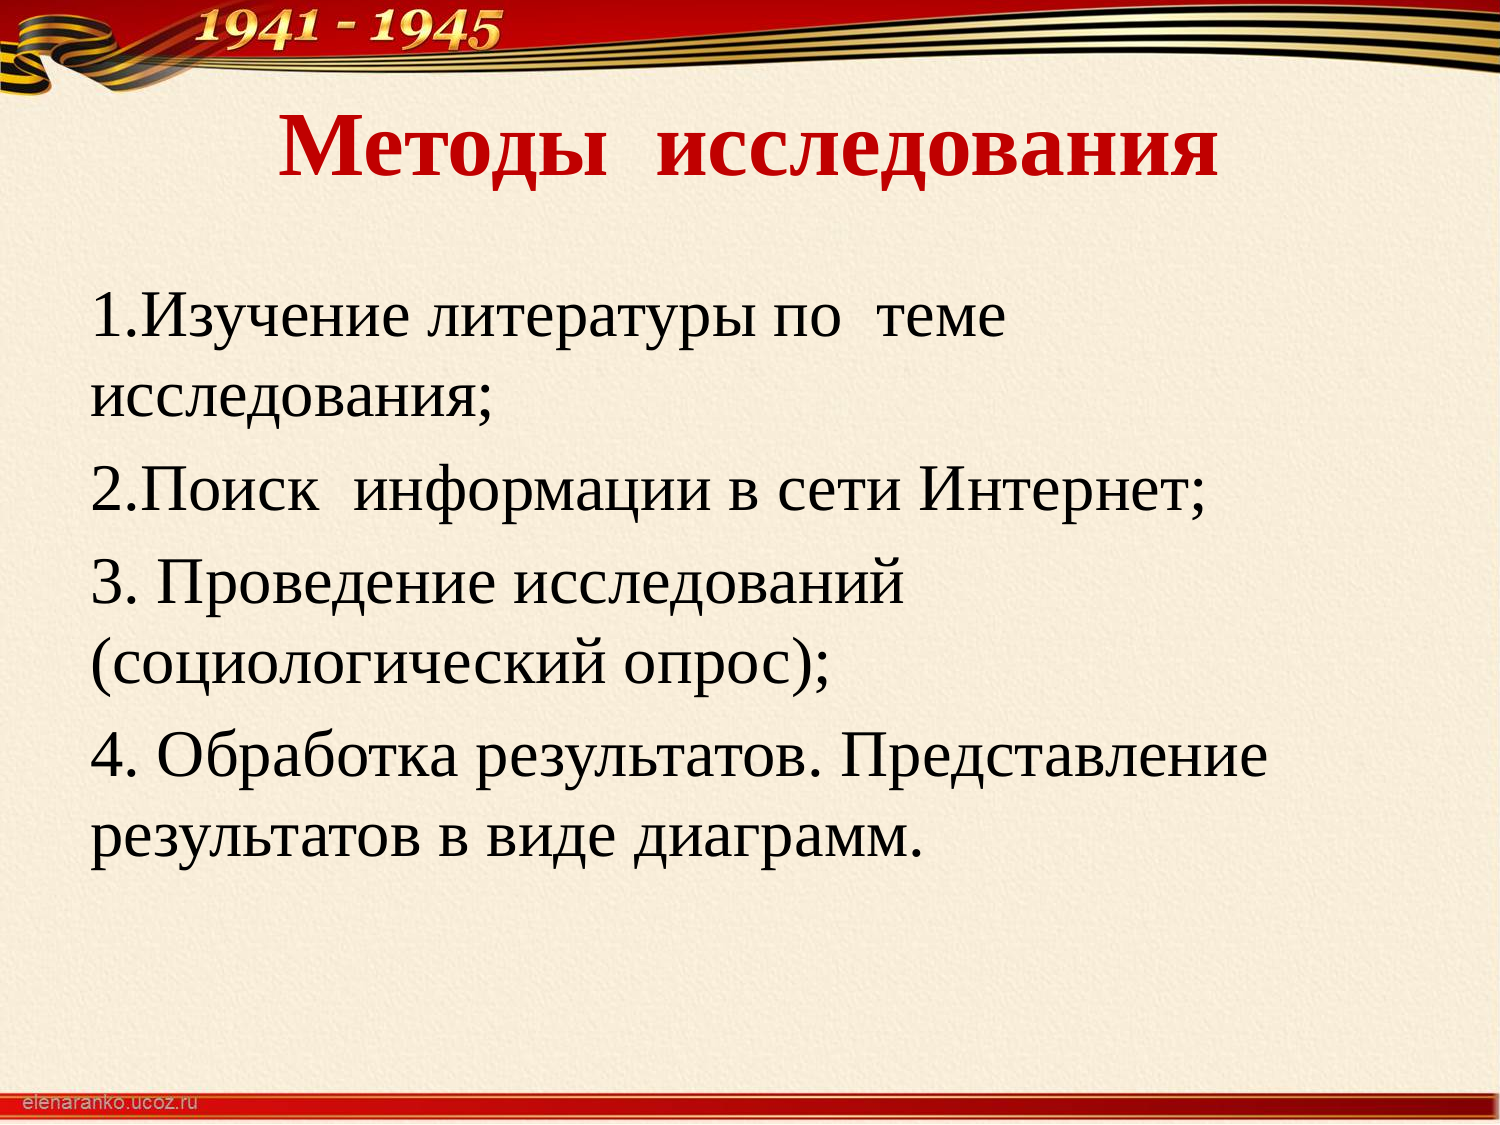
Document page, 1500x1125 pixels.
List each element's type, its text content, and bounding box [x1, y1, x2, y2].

list 1.Изучение литературы по теме исследования; 2.Поиск информации в сети Интернет; 3. Проведение исследований (социологический опрос); 4. Обработка результатов. Представление результатов в виде диаграмм. [75, 262, 1425, 1005]
picture [0, 0, 1500, 1125]
title Методы исследования [75, 45, 1425, 233]
